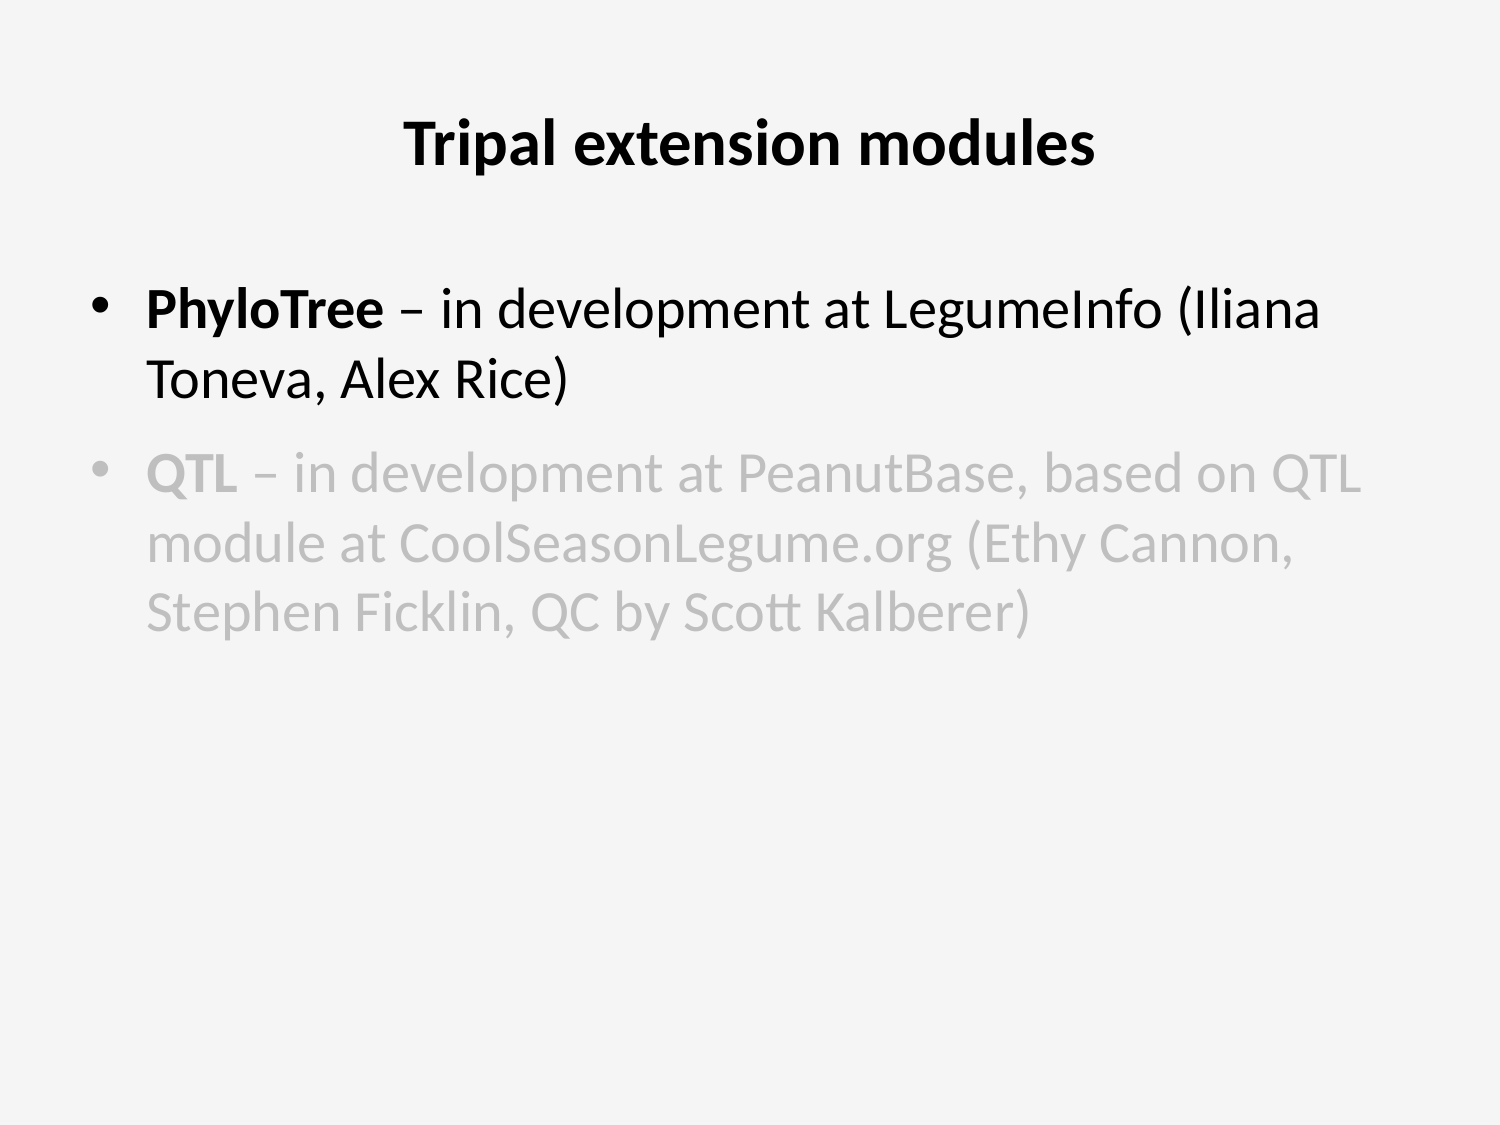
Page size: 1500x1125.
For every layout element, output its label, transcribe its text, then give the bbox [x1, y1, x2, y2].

list PhyloTree – in development at LegumeInfo (Iliana Toneva, Alex Rice) QTL – in development at PeanutBase, based on QTL module at CoolSeasonLegume.org (Ethy Cannon, Stephen Ficklin, QC by Scott Kalberer) [75, 262, 1425, 1005]
title Tripal extension modules [75, 45, 1425, 233]
